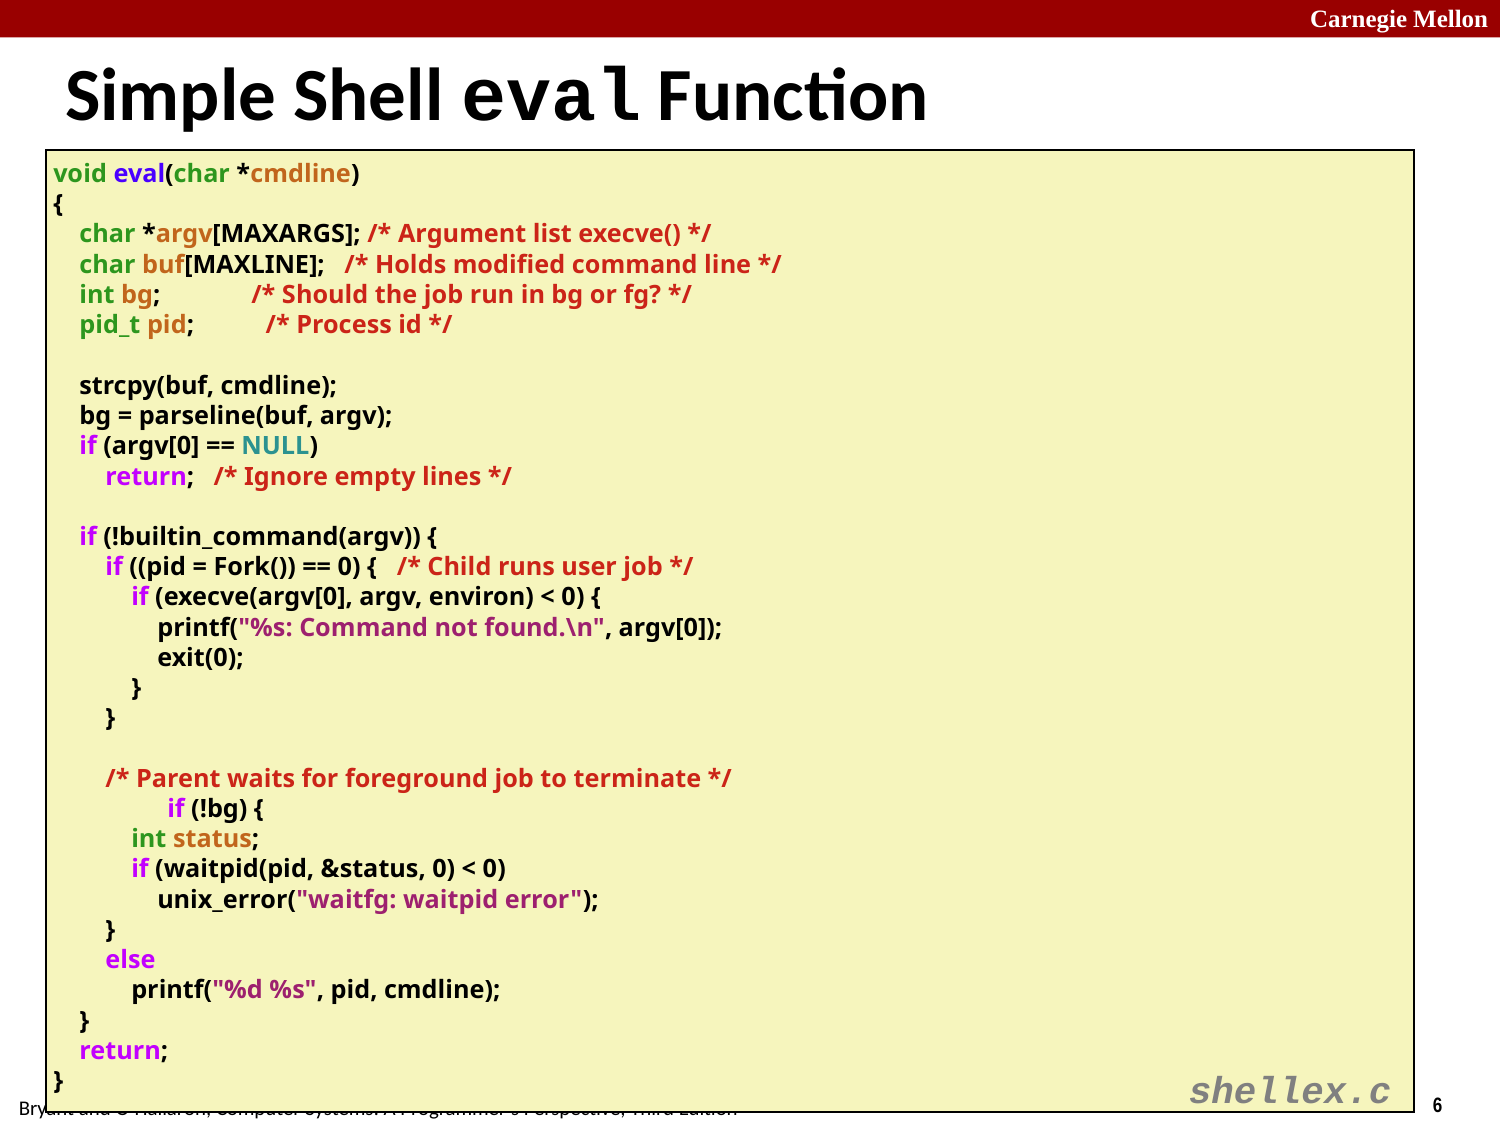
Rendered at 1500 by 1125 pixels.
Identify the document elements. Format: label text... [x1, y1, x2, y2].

title Simple Shell eval Function [49, 25, 1159, 149]
text_box shellex.c [1174, 1062, 1407, 1120]
text_box void eval(char *cmdline) { char *argv[MAXARGS]; /* Argument list execve() */ char buf[MAXLINE]; /* Holds modified command line */ int bg; /* Should the job run in bg or fg? */ pid_t pid; /* Process id */ strcpy(buf, cmdline); bg = parseline(buf, argv); if (argv[0] == NULL) return; /* Ignore empty lines */ if (!builtin_command(argv)) { if ((pid = Fork()) == 0) { /* Child runs user job */ if (execve(argv[0], argv, environ) < 0) { printf("%s: Command not found.\n", argv[0]); exit(0); } } /* Parent waits for foreground job to terminate */ if (!bg) { int status; if (waitpid(pid, &status, 0) < 0) unix_error("waitfg: waitpid error"); } else printf("%d %s", pid, cmdline); } return; } [45, 149, 1415, 1113]
